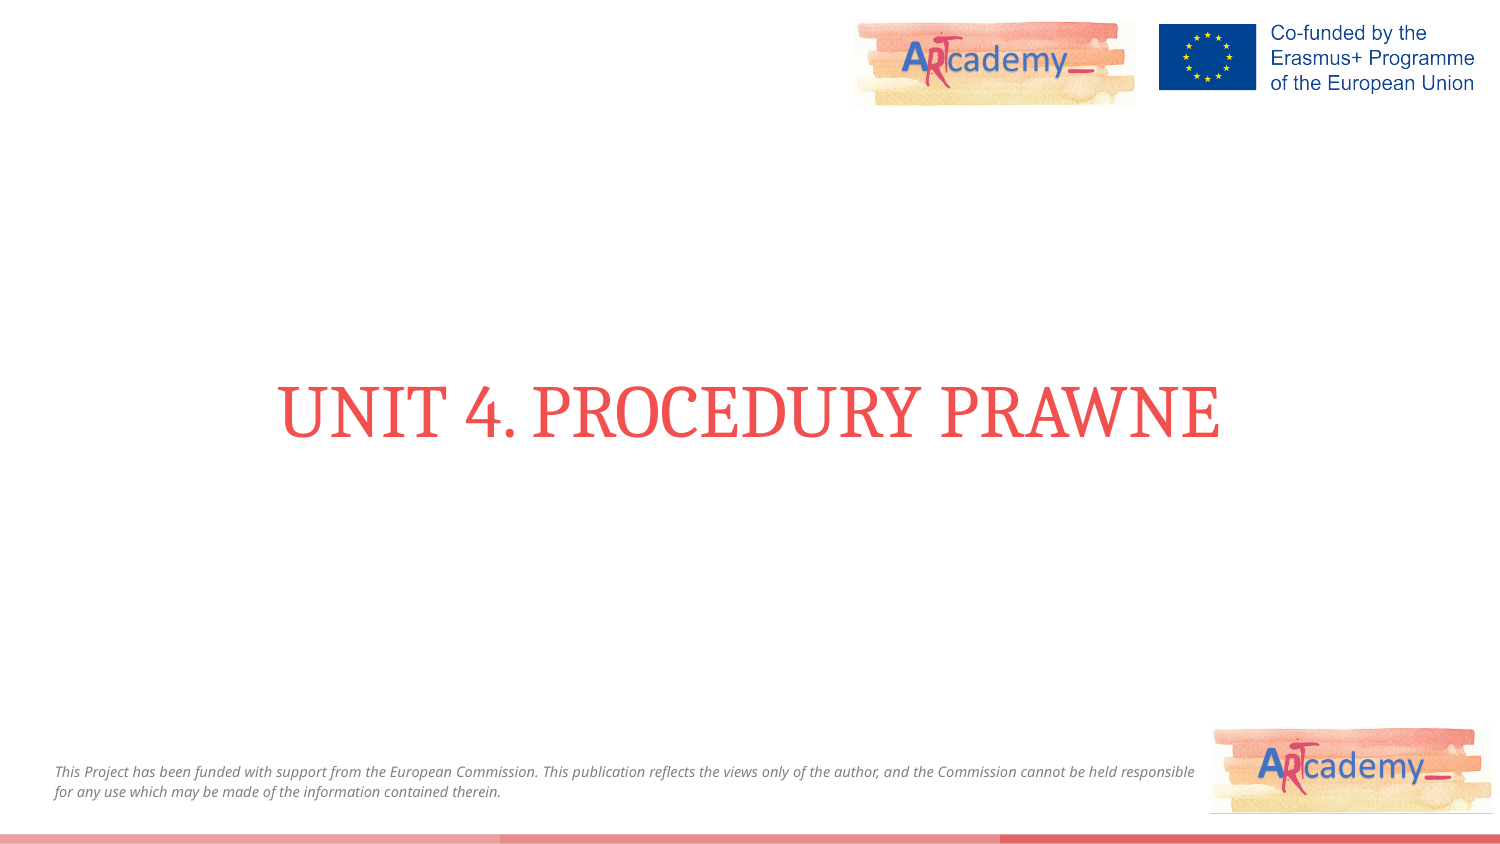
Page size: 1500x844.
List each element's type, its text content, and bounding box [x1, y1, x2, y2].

picture [1158, 24, 1474, 94]
text_box This Project has been funded with support from the European Commission. This publication reflects the views only of the author, and the Commission cannot be held responsible for any use which may be made of the information contained therein. [39, 754, 1205, 799]
title UNIT 4. PROCEDURY PRAWNE [164, 259, 1336, 468]
picture [854, 2, 1137, 138]
picture [1210, 709, 1493, 844]
